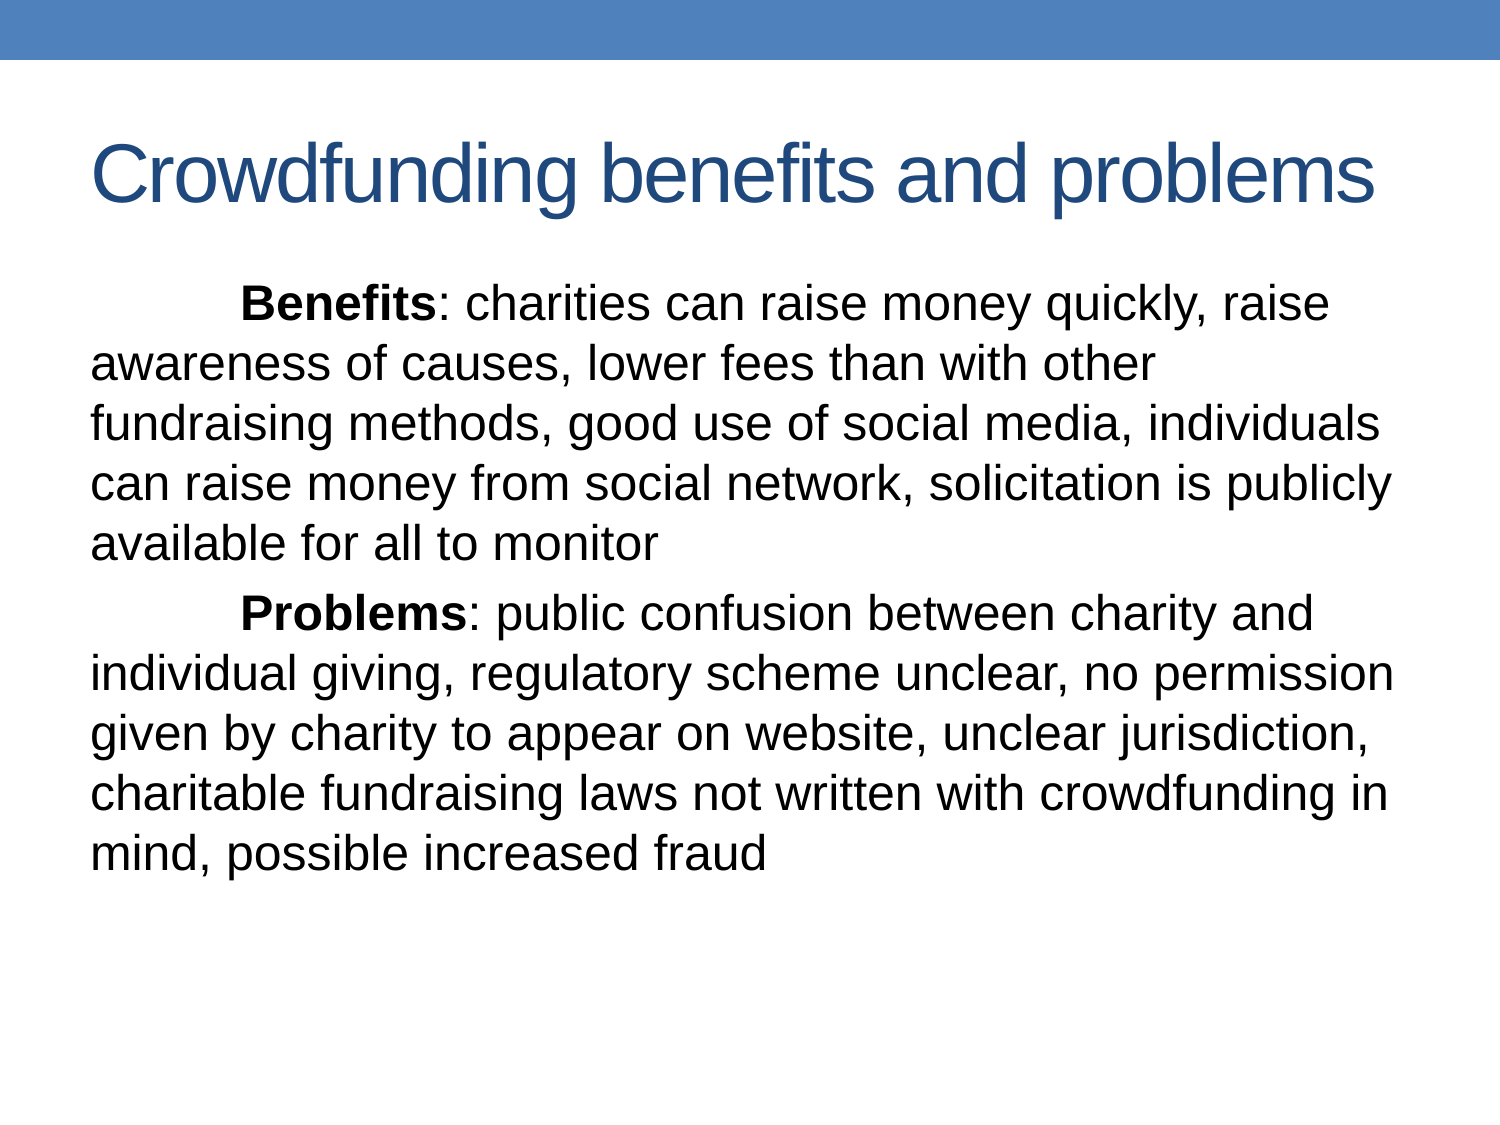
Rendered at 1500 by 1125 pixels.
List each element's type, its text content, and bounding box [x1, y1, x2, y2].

title Crowdfunding benefits and problems [75, 87, 1425, 250]
list Benefits: charities can raise money quickly, raise awareness of causes, lower fees than with other fundraising methods, good use of social media, individuals can raise money from social network, solicitation is publicly available for all to monitor Problems: public confusion between charity and individual giving, regulatory scheme unclear, no permission given by charity to appear on website, unclear jurisdiction, charitable fundraising laws not written with crowdfunding in mind, possible increased fraud [75, 262, 1425, 1063]
